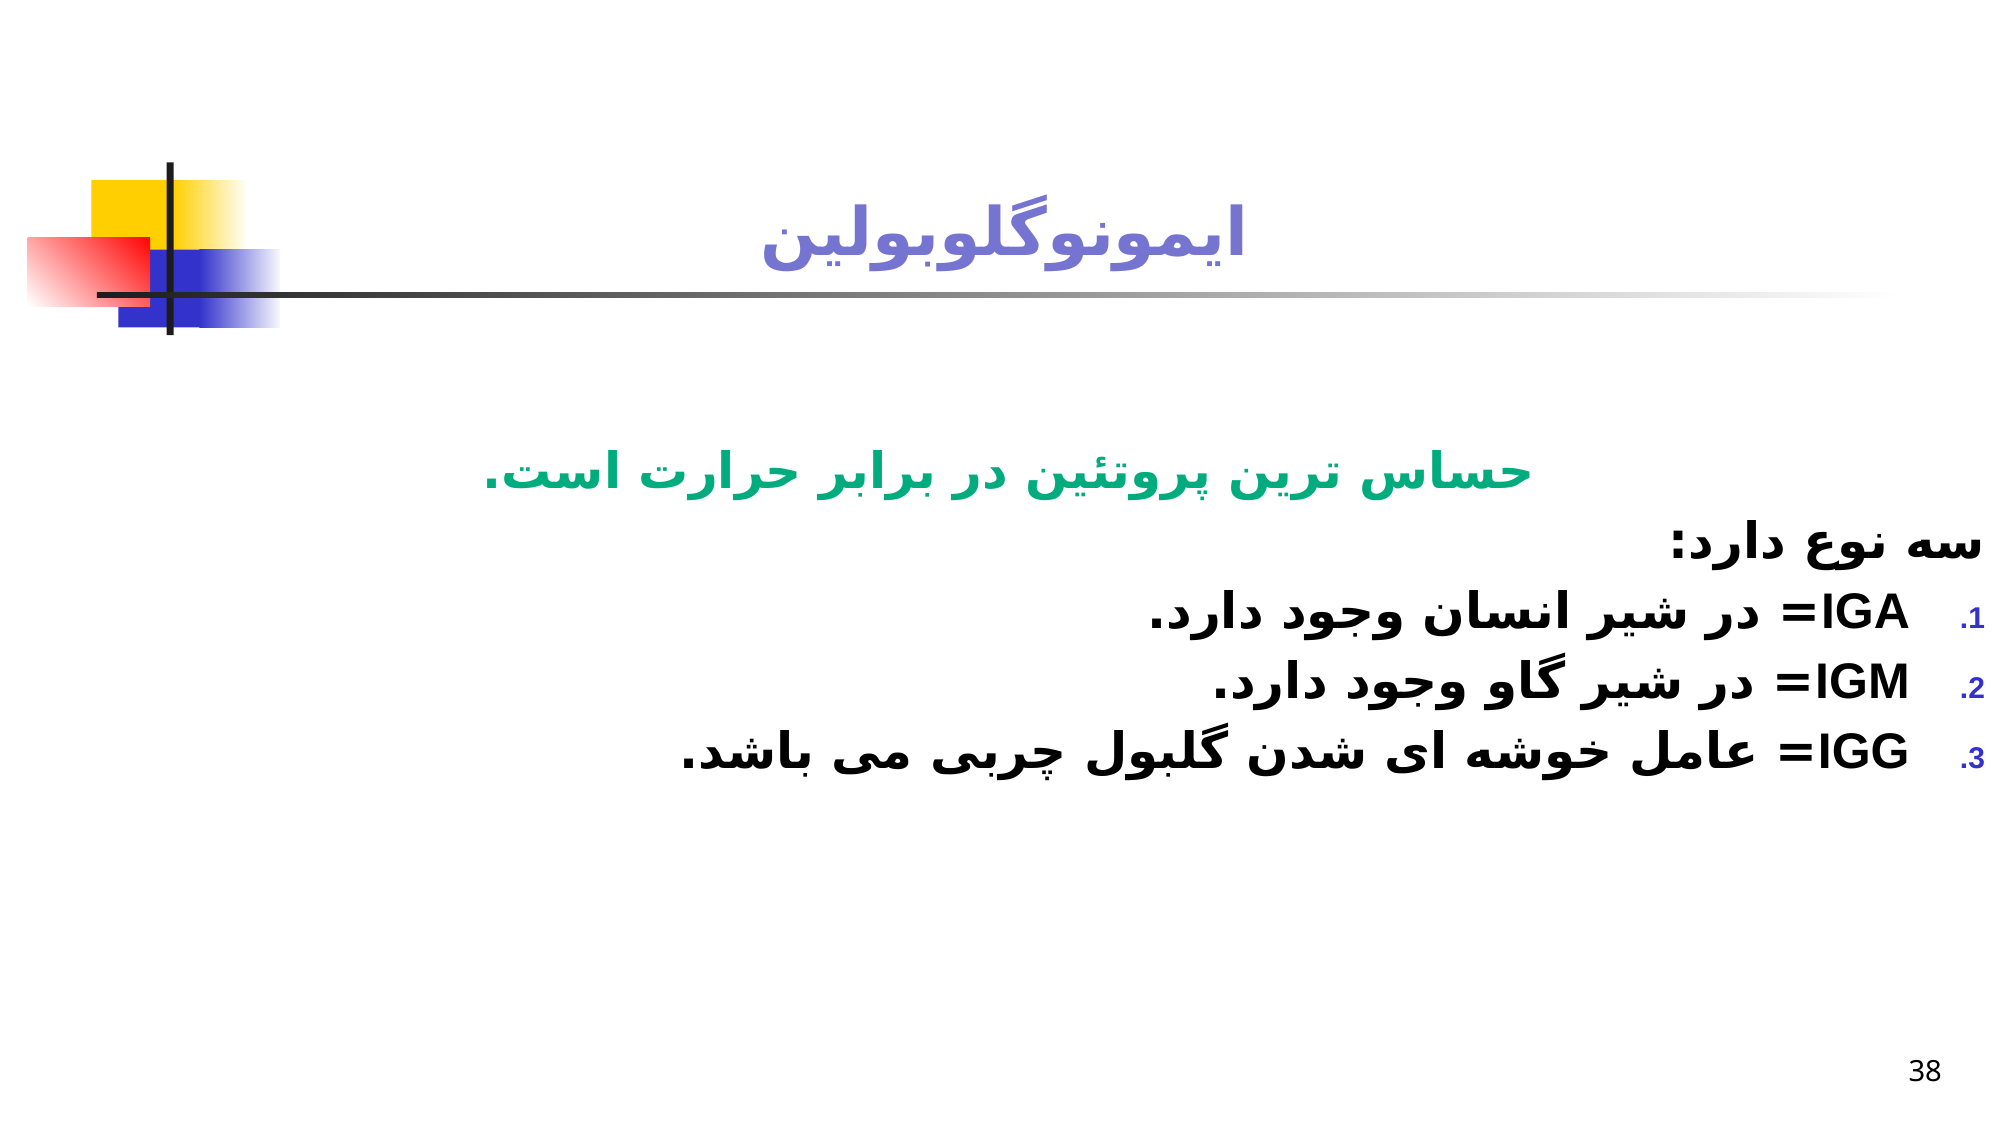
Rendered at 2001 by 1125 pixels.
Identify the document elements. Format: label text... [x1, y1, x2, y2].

title ایمونوگلوبولین [140, 126, 1846, 220]
list حساس ترین پروتئین در برابر حرارت است. سه نوع دارد: IGA= در شیر انسان وجود دارد. IGM= در شیر گاو وجود دارد. IGG= عامل خوشه ای شدن گلبول چربی می باشد. [0, 220, 2000, 1100]
